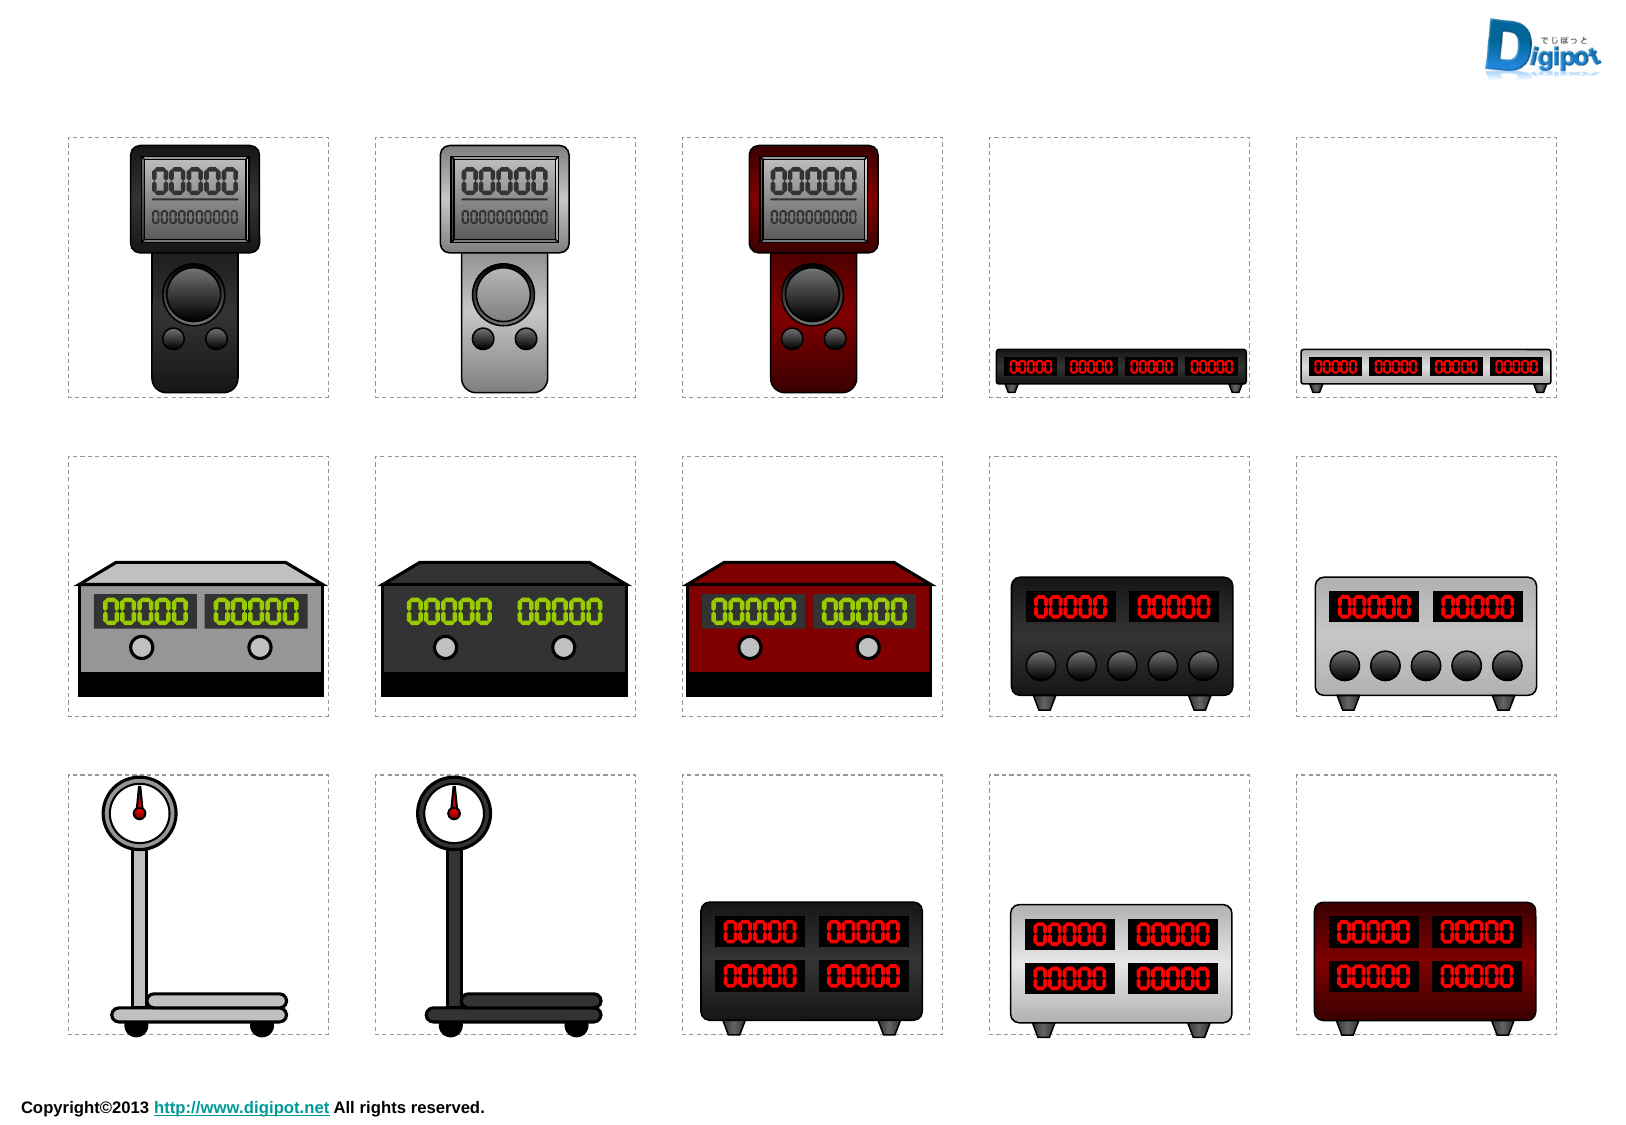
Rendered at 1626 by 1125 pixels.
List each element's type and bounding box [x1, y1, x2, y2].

text_box [382, 562, 627, 696]
text_box [102, 776, 287, 1036]
text_box [749, 145, 879, 393]
text_box [78, 562, 323, 696]
text_box [417, 776, 602, 1036]
text_box [1011, 576, 1234, 711]
text_box [130, 145, 260, 393]
text_box [996, 349, 1247, 393]
text_box [687, 562, 932, 696]
text_box [1010, 904, 1233, 1038]
picture [1485, 18, 1602, 82]
text_box [440, 145, 570, 393]
text_box [1315, 576, 1537, 711]
text_box [1314, 902, 1536, 1036]
text_box [1300, 349, 1552, 393]
text_box [700, 901, 923, 1036]
